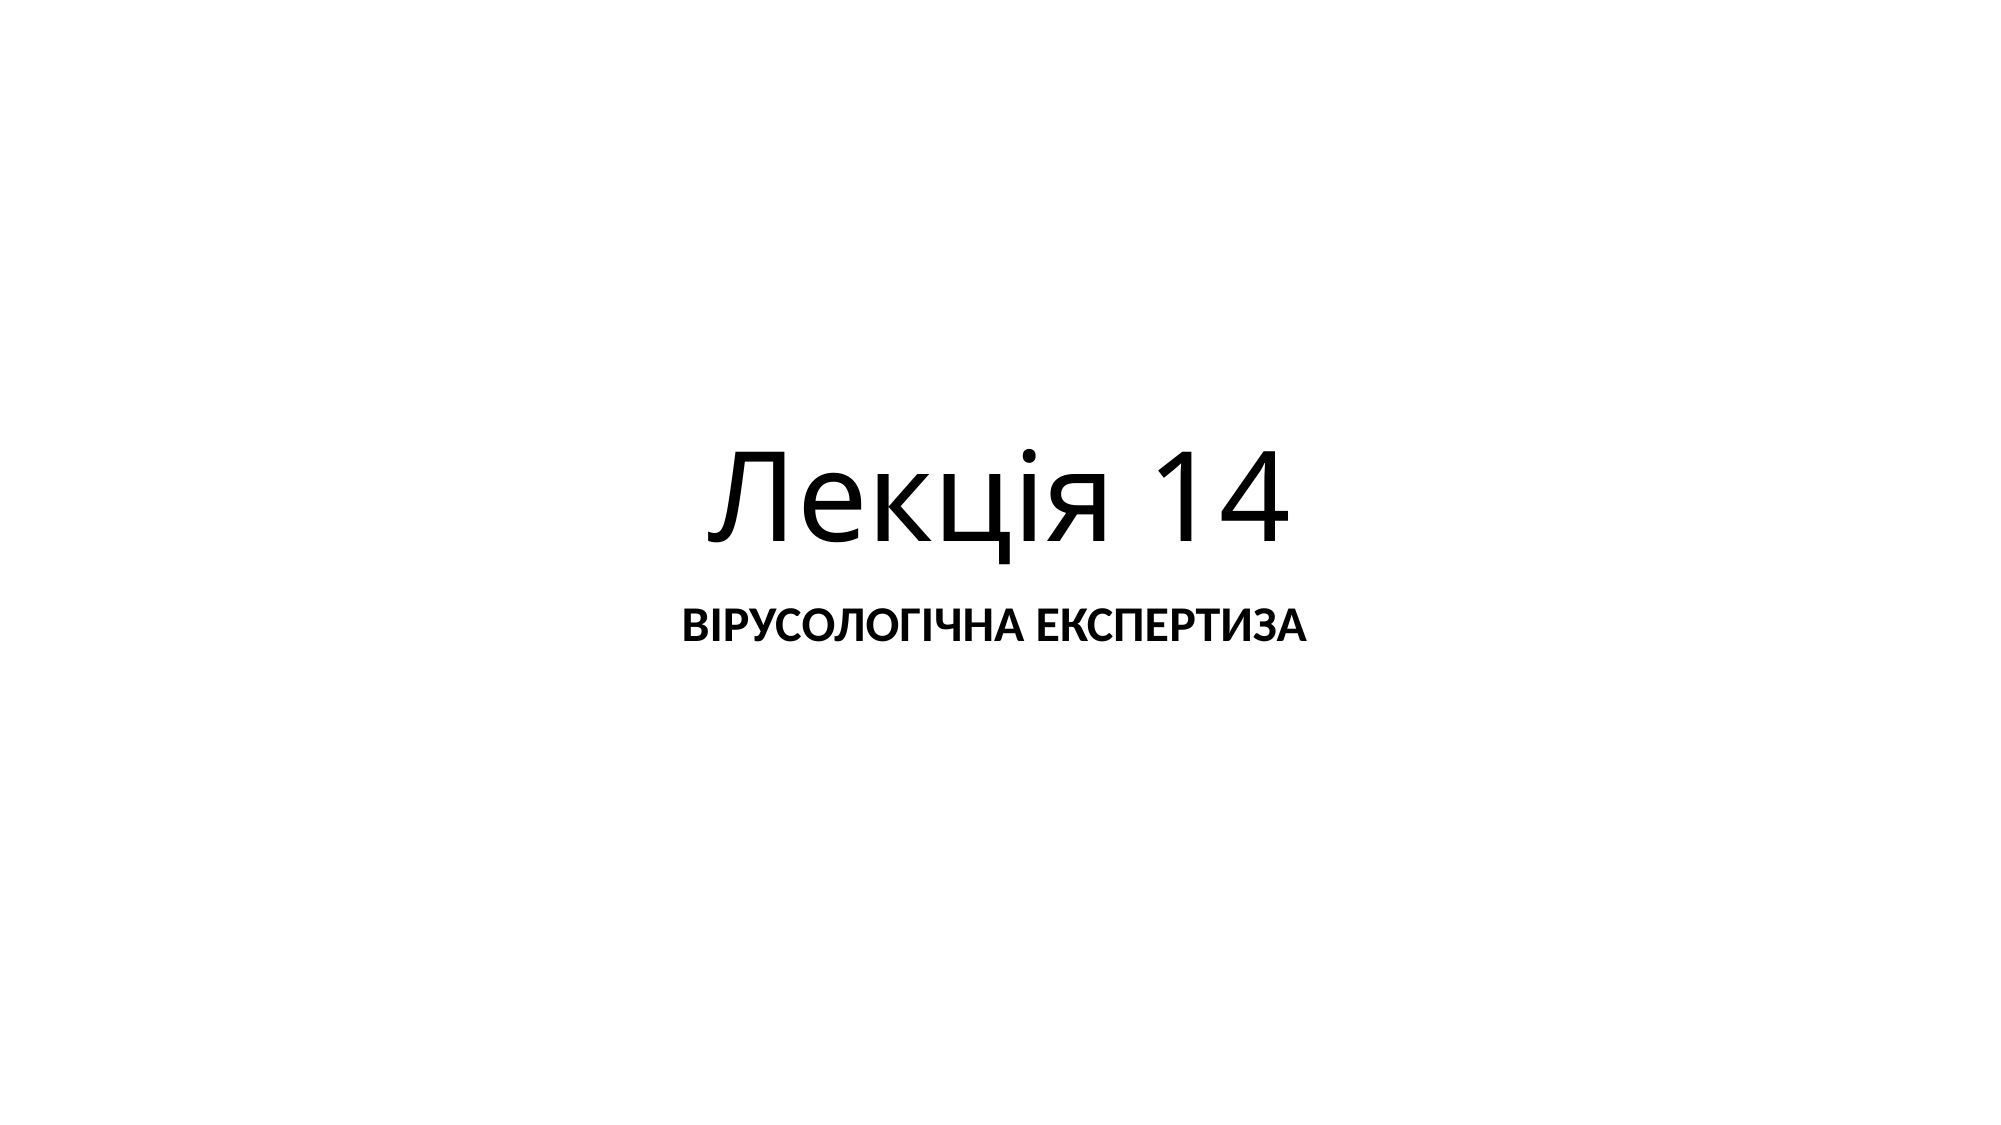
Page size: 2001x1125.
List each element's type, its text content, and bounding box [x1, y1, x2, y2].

subtitle ВІРУСОЛОГІЧНА ЕКСПЕРТИЗА [249, 590, 1750, 863]
title Лекція 14 [249, 184, 1750, 576]
